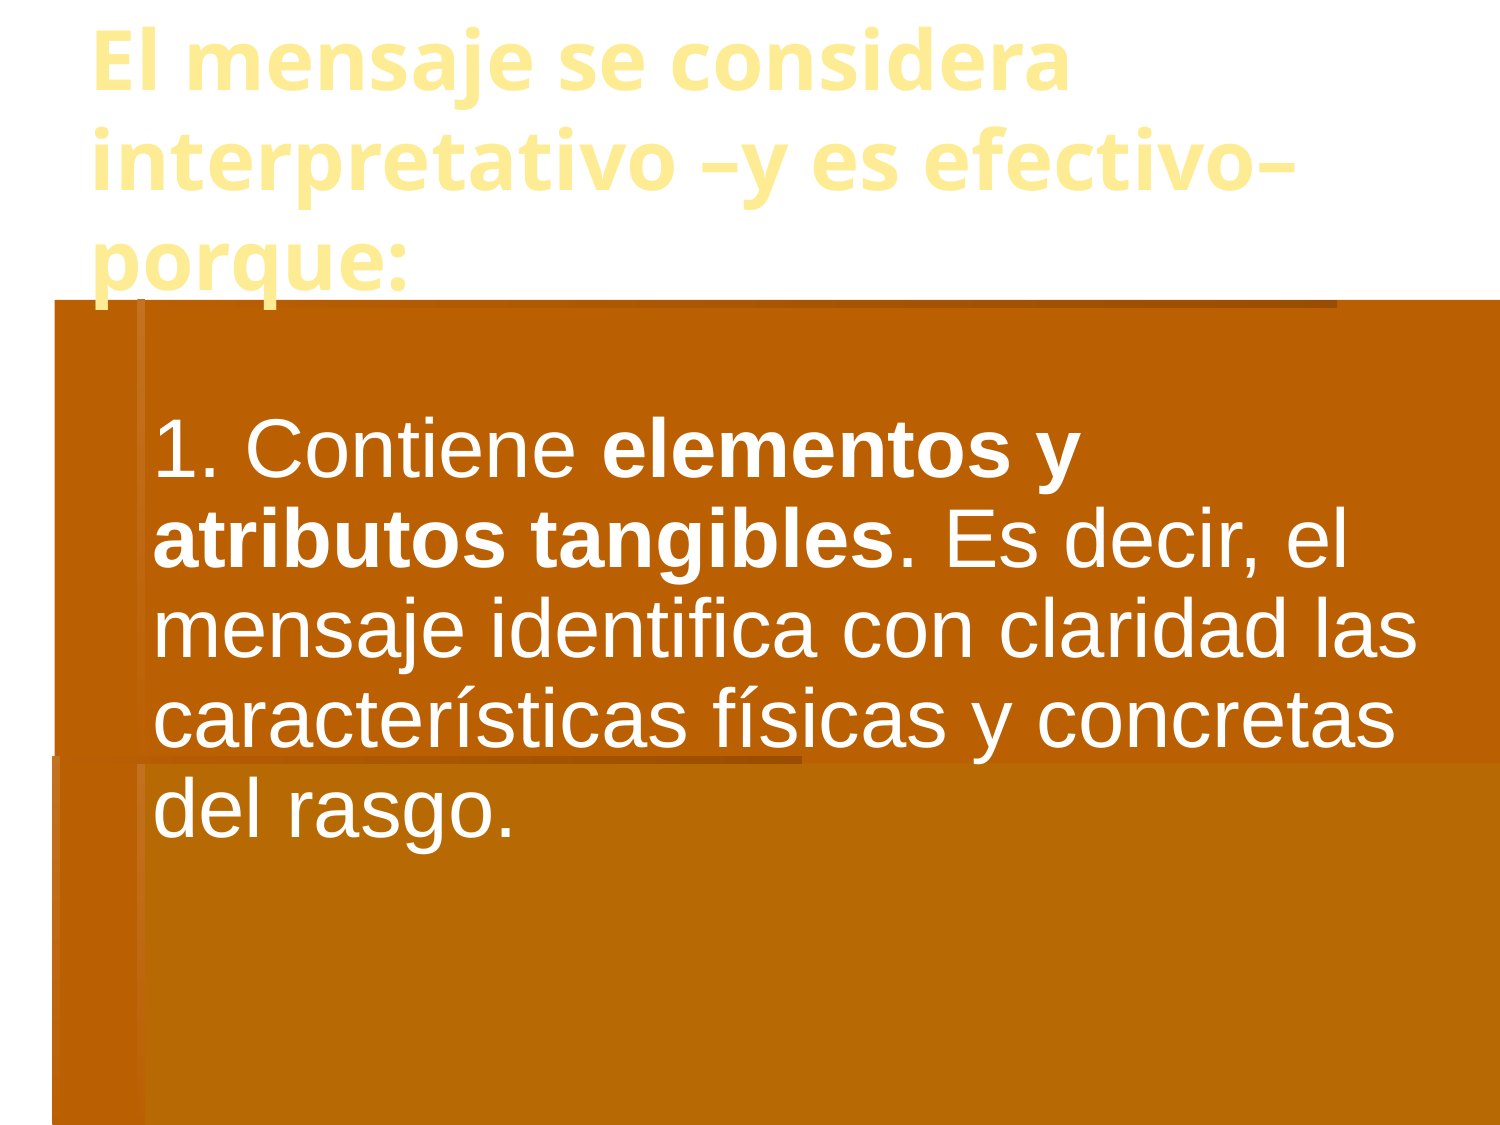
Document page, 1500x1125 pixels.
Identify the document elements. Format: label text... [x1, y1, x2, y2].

text_box 1. Contiene elementos y atributos tangibles. Es decir, el mensaje identifica con claridad las características físicas y concretas del rasgo. [137, 312, 1451, 1000]
text_box El mensaje se considera interpretativo –y es efectivo– porque: [75, 40, 1451, 275]
